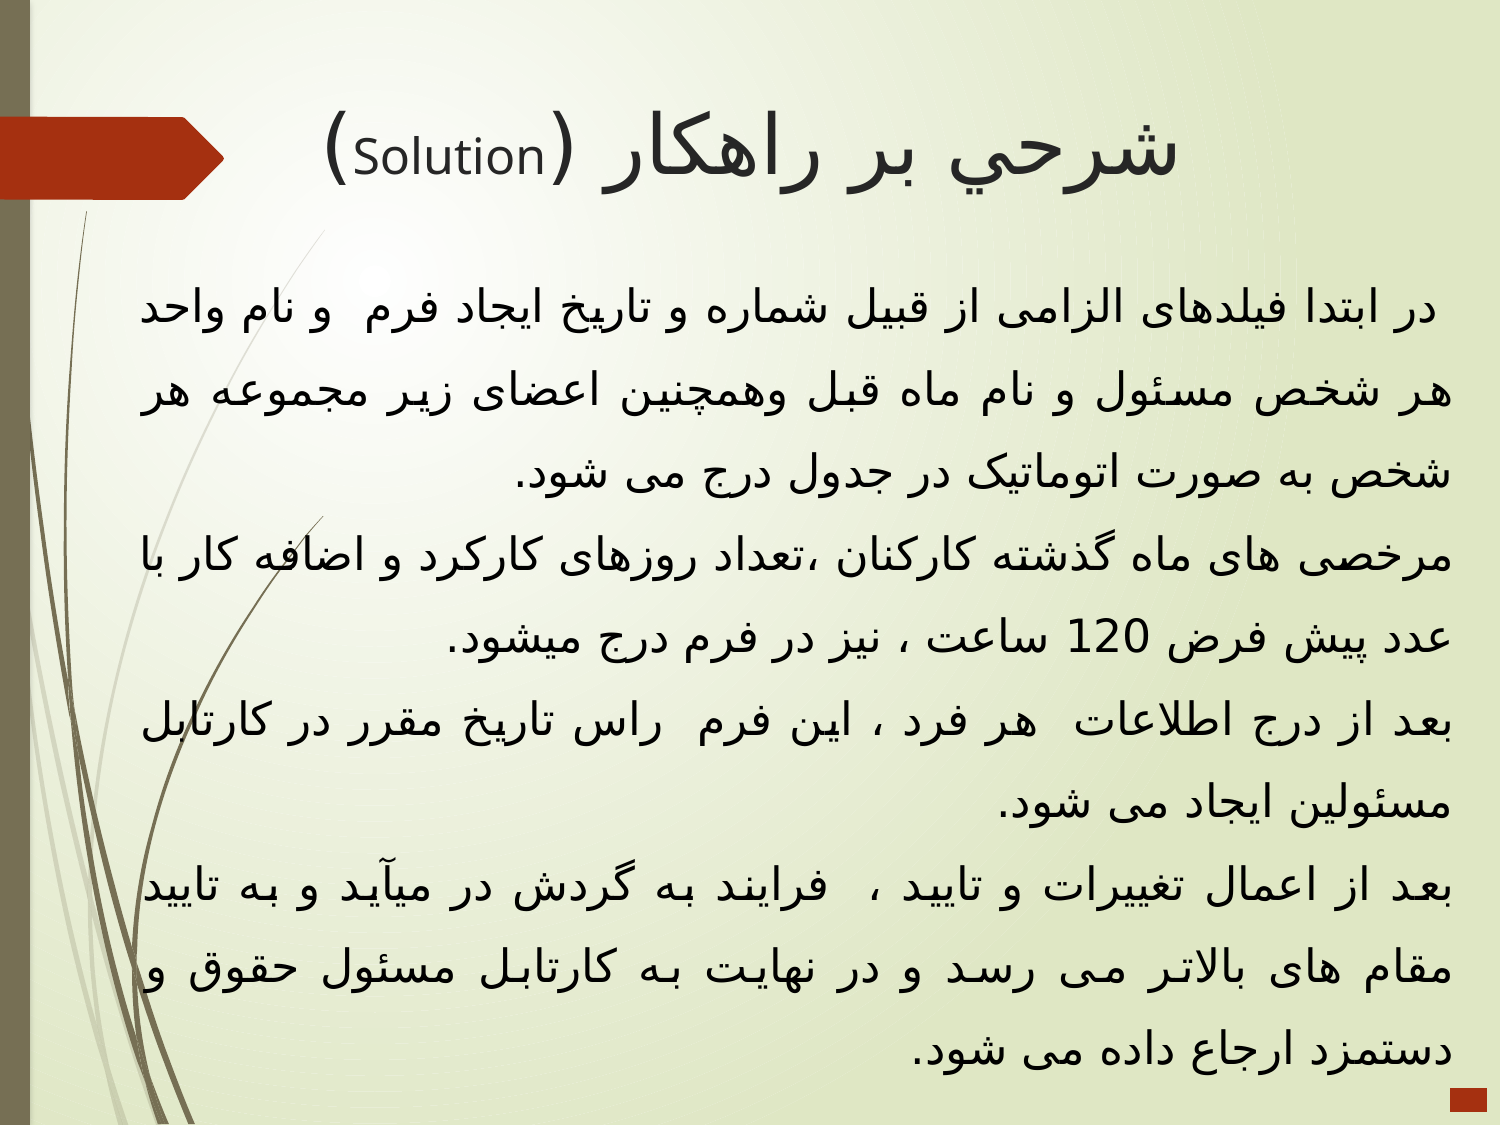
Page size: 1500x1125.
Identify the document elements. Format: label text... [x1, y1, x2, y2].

text_box [1449, 1087, 1488, 1113]
text_box در ابتدا فیلدهای الزامی از قبیل شماره و تاریخ ایجاد فرم و نام واحد هر شخص مسئول و نام ماه قبل وهمچنین اعضای زیر مجموعه هر شخص به صورت اتوماتیک در جدول درج می شود. مرخصی های ماه گذشته کارکنان ،تعداد روزهای کارکرد و اضافه کار با عدد پیش فرض 120 ساعت ، نیز در فرم درج میشود. بعد از درج اطلاعات هر فرد ، این فرم راس تاریخ مقرر در کارتابل مسئولین ایجاد می شود. بعد از اعمال تغییرات و تایید ، فرایند به گردش در میآید و به تایید مقام های بالاتر می رسد و در نهایت به کارتابل مسئول حقوق و دستمزد ارجاع داده می شود. [123, 242, 1469, 1082]
title شرحي بر راهكار (Solution) [120, 83, 1384, 243]
